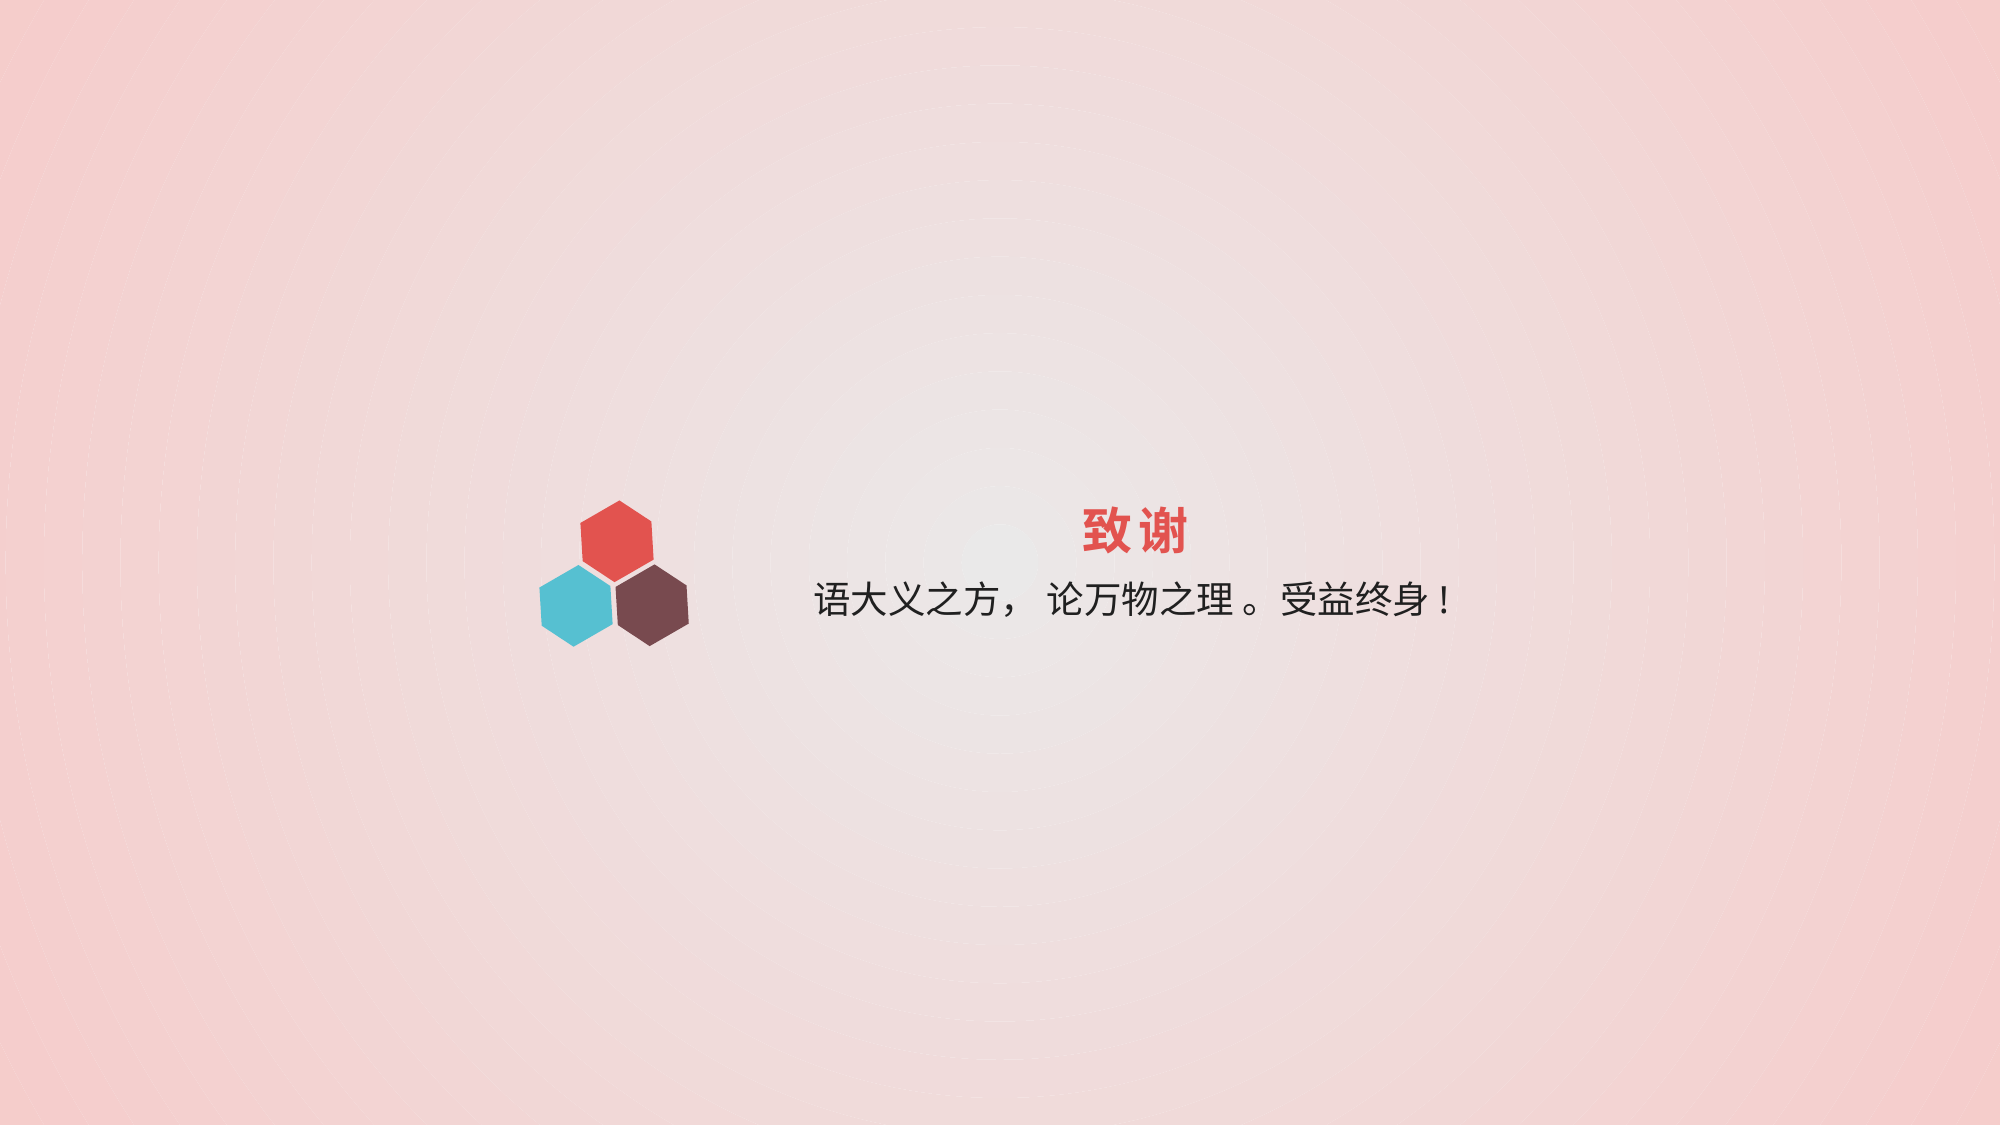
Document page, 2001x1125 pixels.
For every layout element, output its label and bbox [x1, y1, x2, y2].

text_box [532, 519, 680, 661]
text_box [664, 491, 1608, 630]
